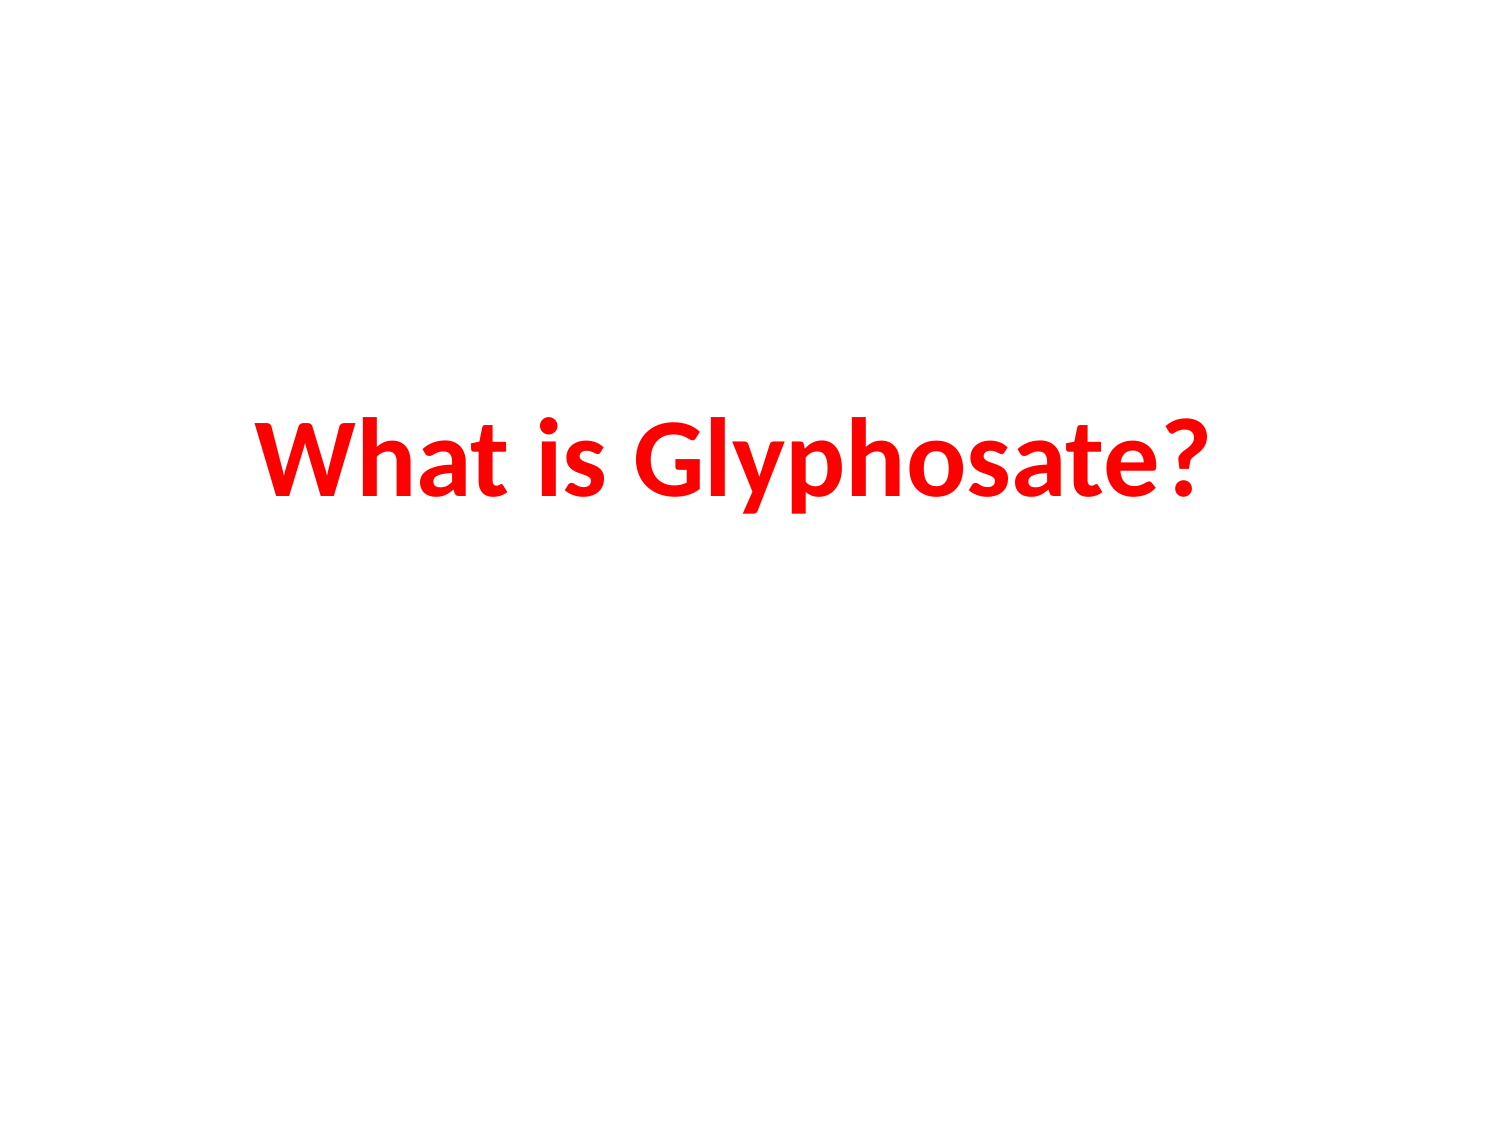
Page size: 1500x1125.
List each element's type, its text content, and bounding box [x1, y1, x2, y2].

text_box What is Glyphosate? [239, 376, 1229, 527]
